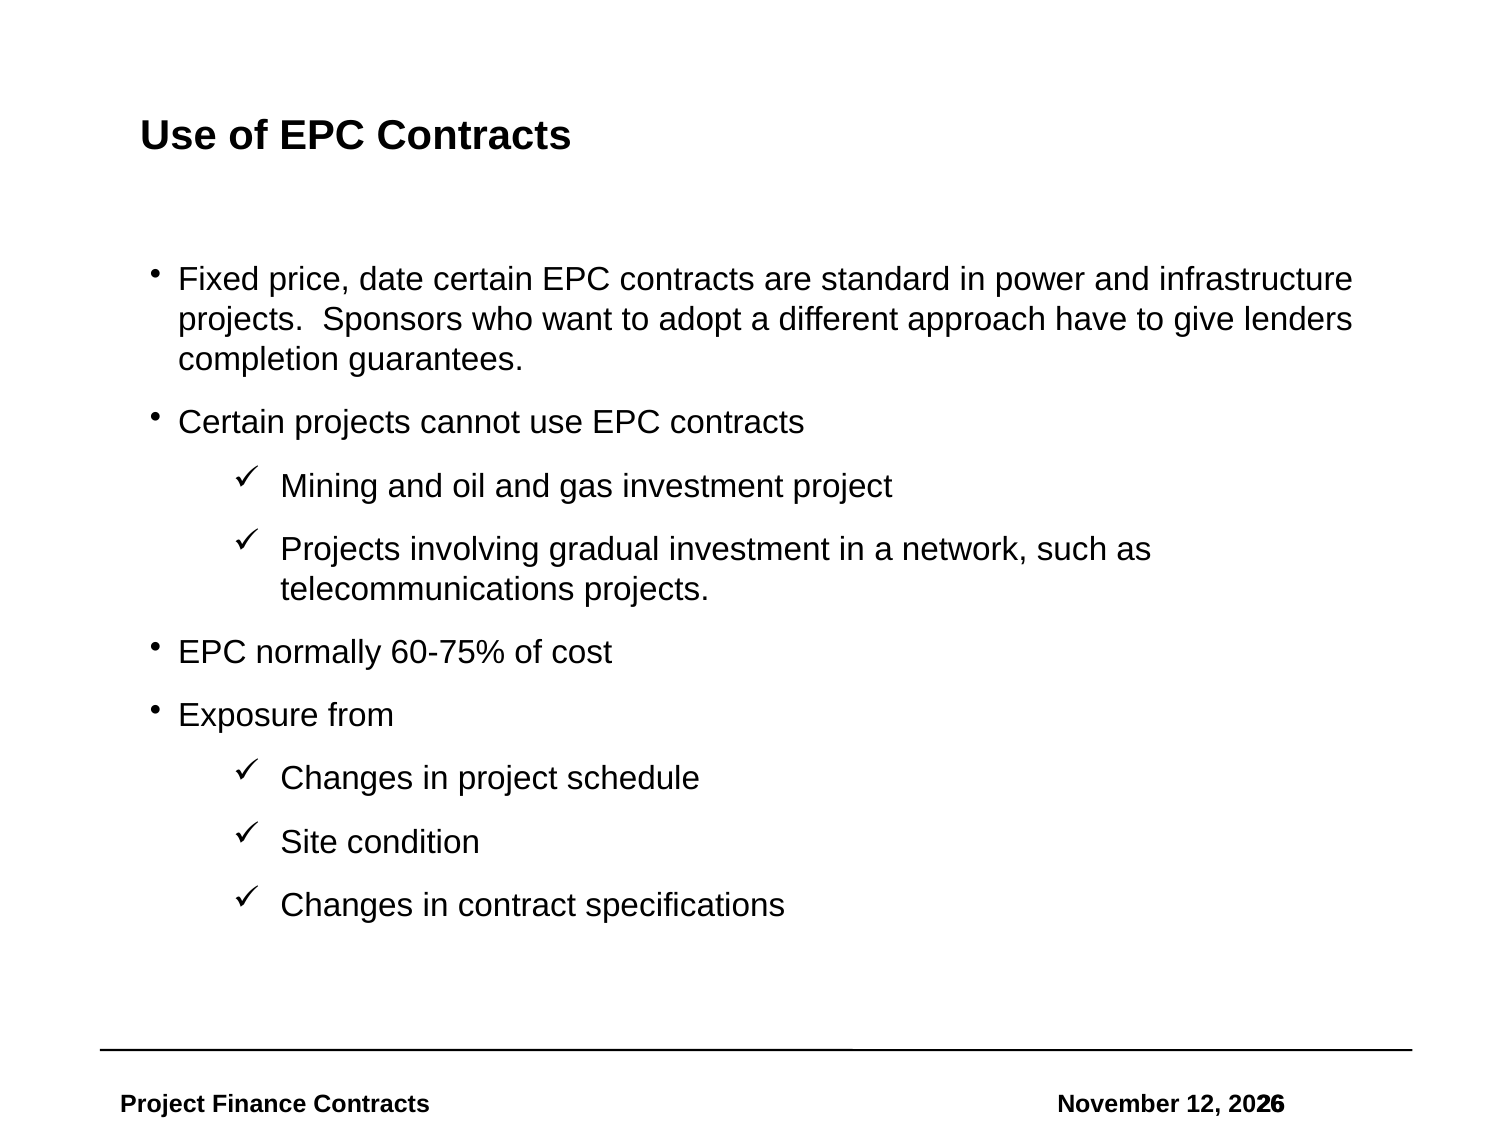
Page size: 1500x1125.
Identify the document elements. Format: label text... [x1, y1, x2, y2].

title Use of EPC Contracts [124, 99, 1288, 226]
list Fixed price, date certain EPC contracts are standard in power and infrastructure projects. Sponsors who want to adopt a different approach have to give lenders completion guarantees. Certain projects cannot use EPC contracts Mining and oil and gas investment project Projects involving gradual investment in a network, such as telecommunications projects. EPC normally 60-75% of cost Exposure from Changes in project schedule Site condition Changes in contract specifications [124, 249, 1376, 1001]
